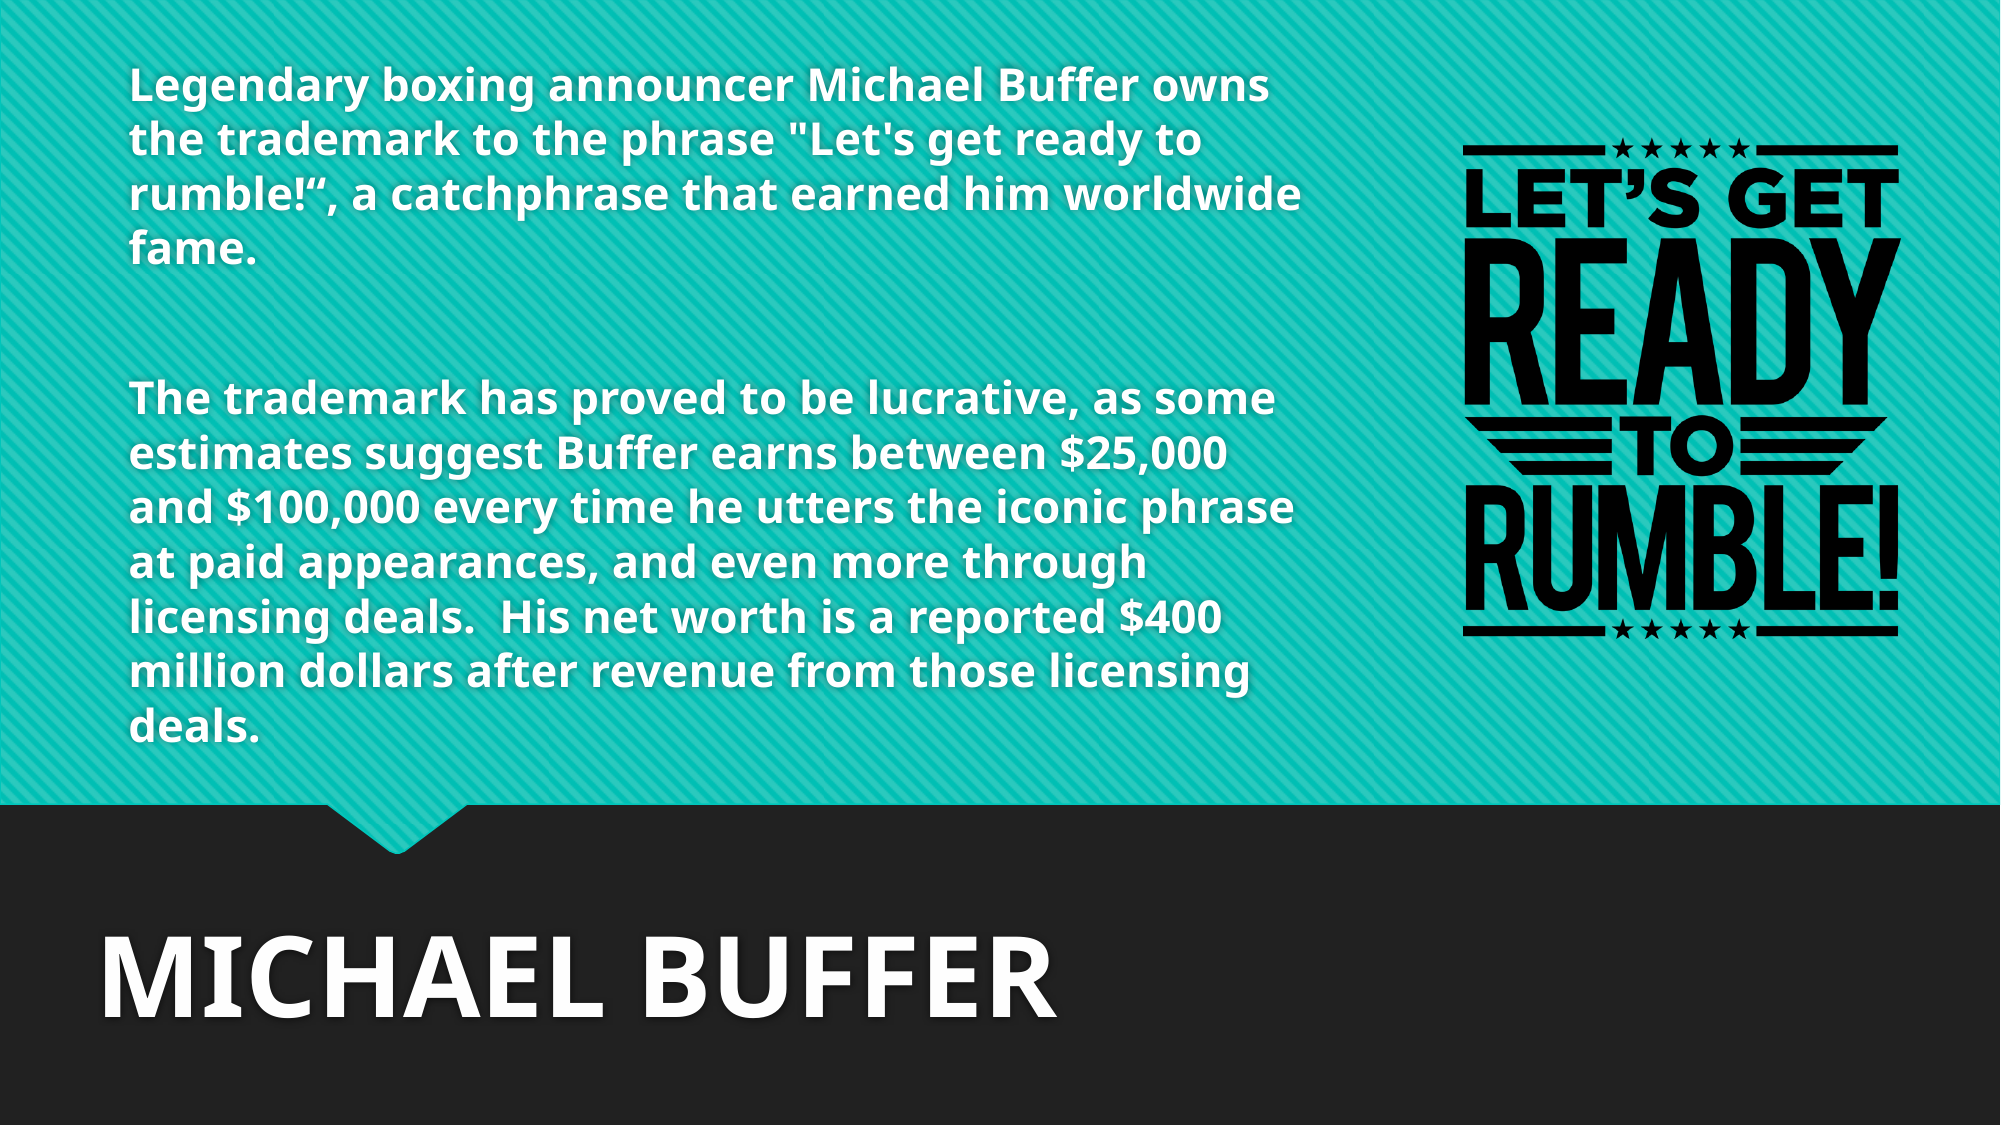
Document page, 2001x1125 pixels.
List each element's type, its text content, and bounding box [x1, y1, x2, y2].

picture [1463, 137, 1901, 639]
title MICHAEL BUFFER [80, 880, 1815, 1048]
subtitle Legendary boxing announcer Michael Buffer owns the trademark to the phrase "Let's get ready to rumble!“, a catchphrase that earned him worldwide fame. The trademark has proved to be lucrative, as some estimates suggest Buffer earns between $25,000 and $100,000 every time he utters the iconic phrase at paid appearances, and even more through licensing deals. His net worth is a reported $400 million dollars after revenue from those licensing deals. [113, 48, 1339, 760]
